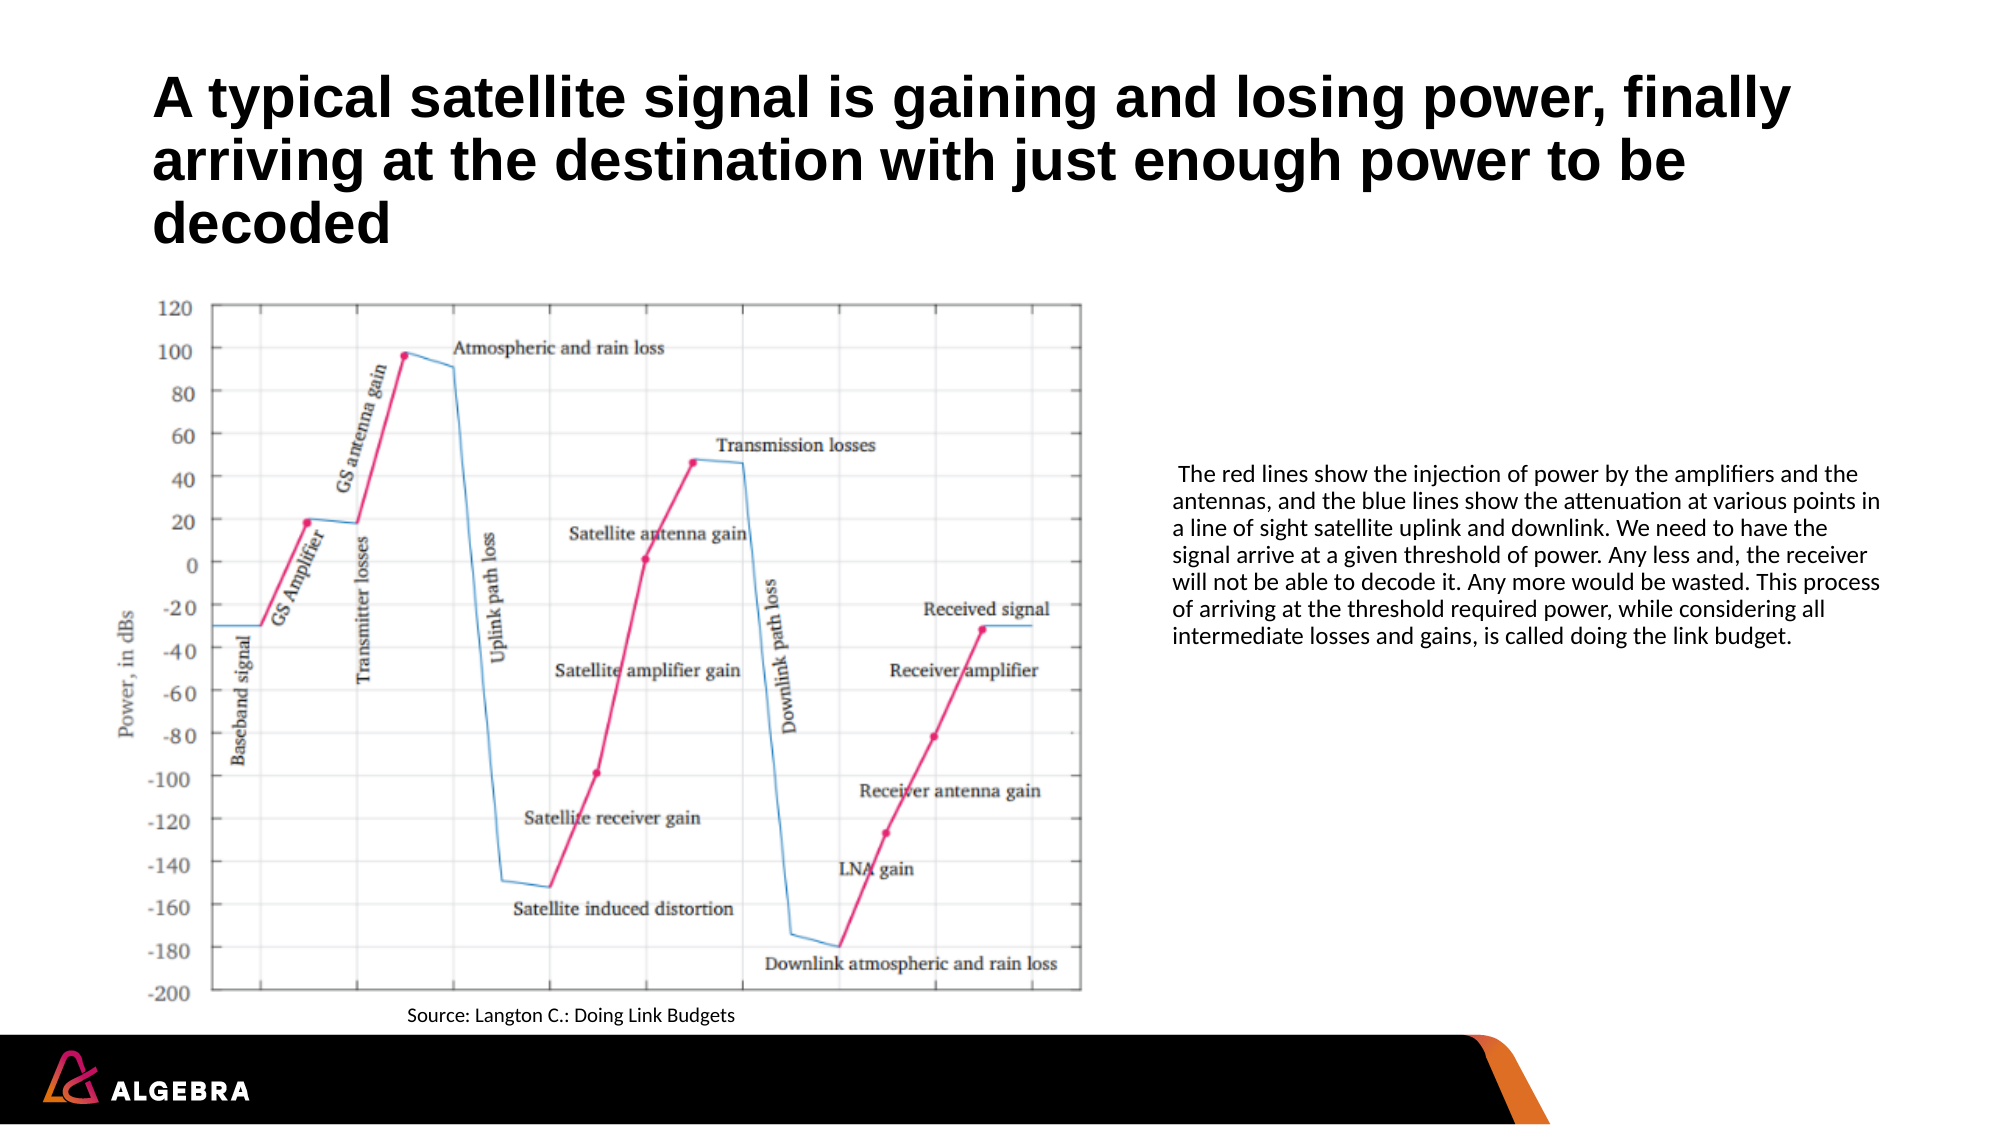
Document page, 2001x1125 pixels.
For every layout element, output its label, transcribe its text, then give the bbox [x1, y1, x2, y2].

picture [0, 1034, 1733, 1125]
text_box Source: Langton C.: Doing Link Budgets [392, 1006, 960, 1032]
title A typical satellite signal is gaining and losing power, finally arriving at the destination with just enough power to be decoded [137, 59, 1863, 278]
text_box The red lines show the injection of power by the amplifiers and the antennas, and the blue lines show the attenuation at various points in a line of sight satellite uplink and downlink. We need to have the signal arrive at a given threshold of power. Any less and, the receiver will not be able to decode it. Any more would be wasted. This process of arriving at the threshold required power, while considering all intermediate losses and gains, is called doing the link budget. [1157, 454, 1900, 672]
picture [100, 294, 1101, 1006]
